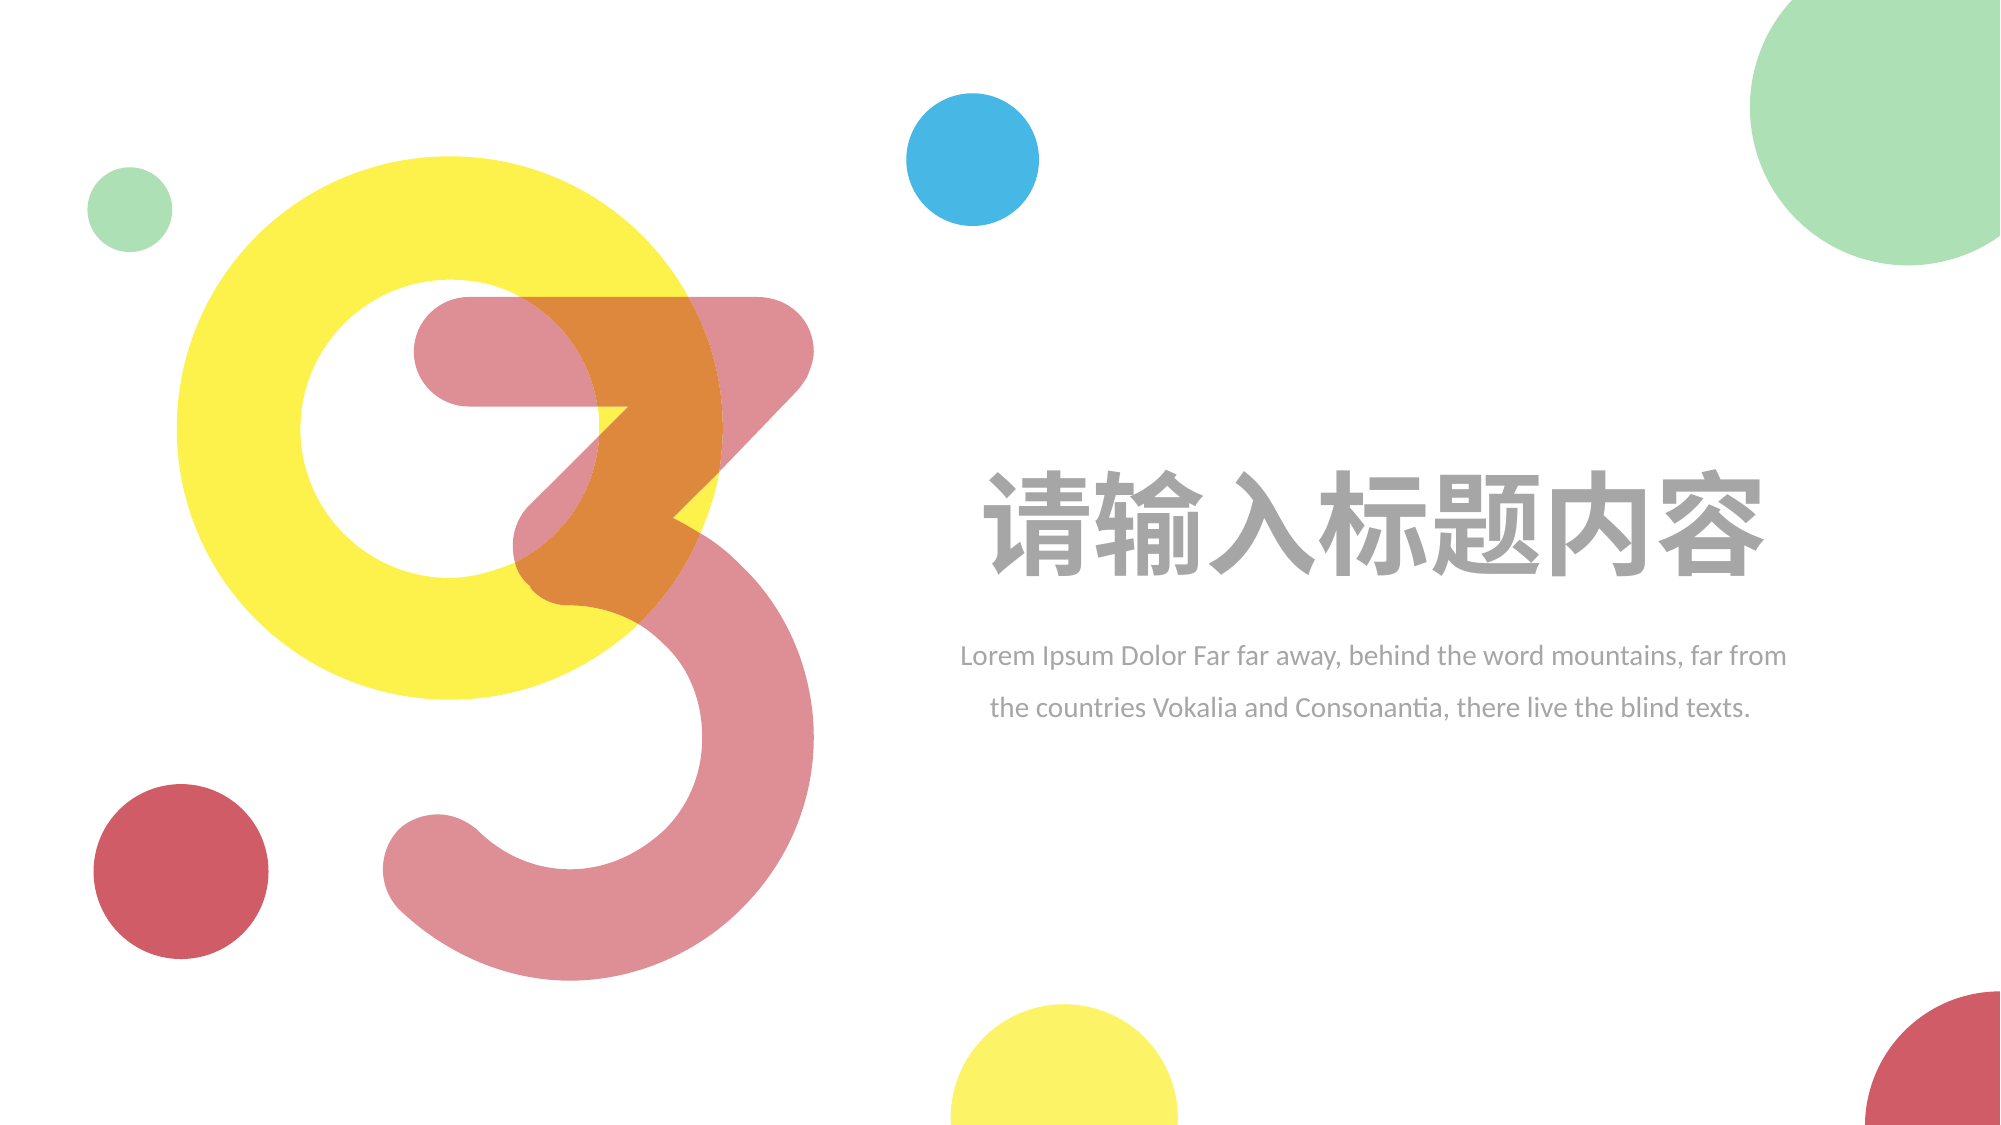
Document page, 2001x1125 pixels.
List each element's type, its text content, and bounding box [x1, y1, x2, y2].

text_box [1748, 0, 2000, 267]
text_box Lorem Ipsum Dolor Far far away, behind the word mountains, far from the countries Vokalia and Consonantia, there live the blind texts. [926, 611, 1822, 731]
text_box 请输入标题内容 [965, 446, 1783, 597]
text_box [905, 92, 1041, 228]
text_box [1863, 990, 2000, 1125]
text_box [949, 1003, 1179, 1125]
text_box [92, 783, 176, 960]
text_box [86, 166, 174, 254]
picture [176, 154, 816, 983]
